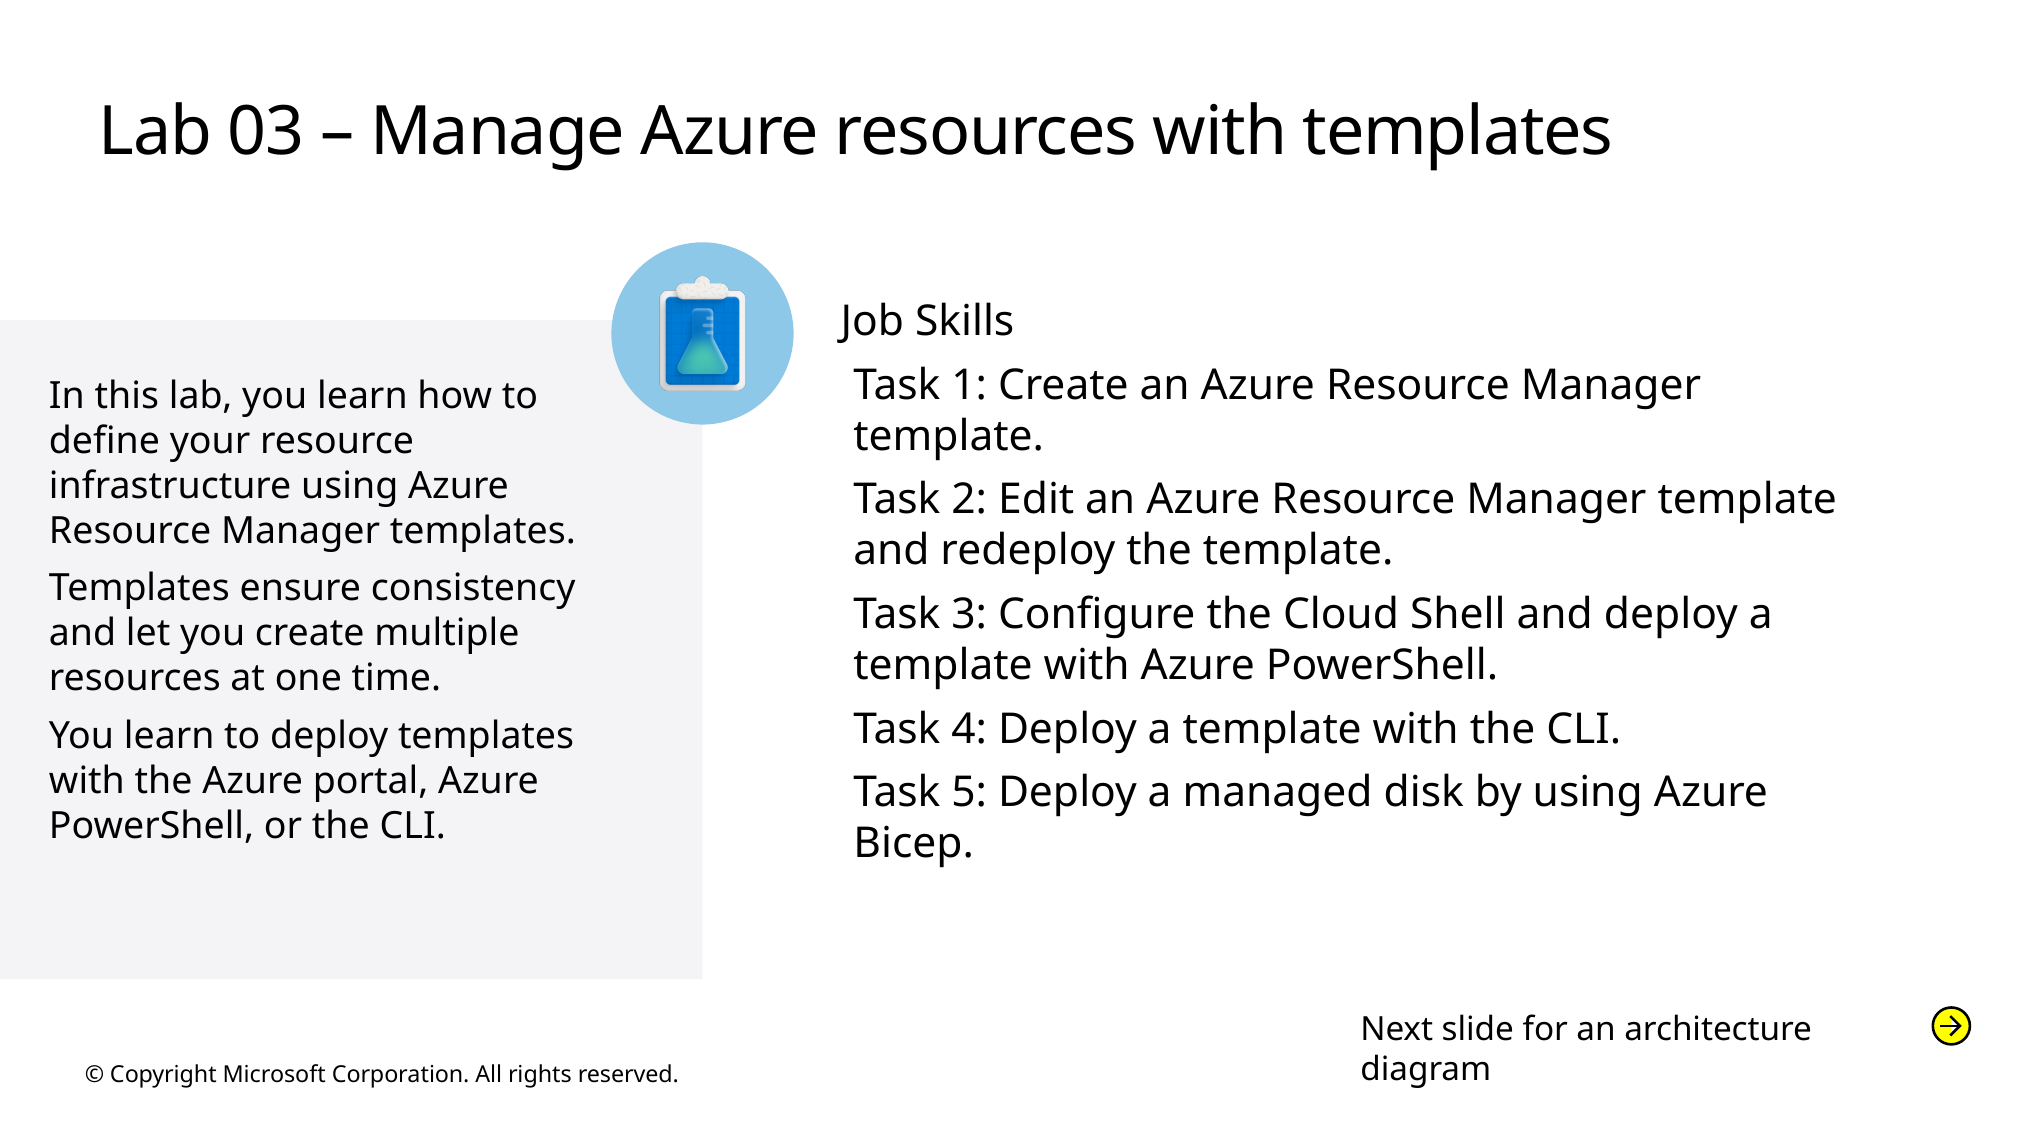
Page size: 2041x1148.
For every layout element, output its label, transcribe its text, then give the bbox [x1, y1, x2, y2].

text_box Task 1: Create an Azure Resource Manager template. Task 2: Edit an Azure Resource Manager template and redeploy the template. Task 3: Configure the Cloud Shell and deploy a template with Azure PowerShell. Task 4: Deploy a template with the CLI. Task 5: Deploy a managed disk by using Azure Bicep. the CLI the CLI [823, 334, 1901, 970]
text_box Job Skills [825, 285, 1846, 351]
text_box Next slide for an architecture diagram [1360, 1007, 1920, 1088]
title Lab 03 – Manage Azure resources with templates [98, 86, 2019, 169]
text_box In this lab, you learn how to define your resource infrastructure using Azure Resource Manager templates. Templates ensure consistency and let you create multiple resources at one time. You learn to deploy templates with the Azure portal, Azure PowerShell, or the CLI. [48, 370, 647, 847]
picture [645, 276, 760, 391]
text_box [1932, 1007, 1970, 1045]
